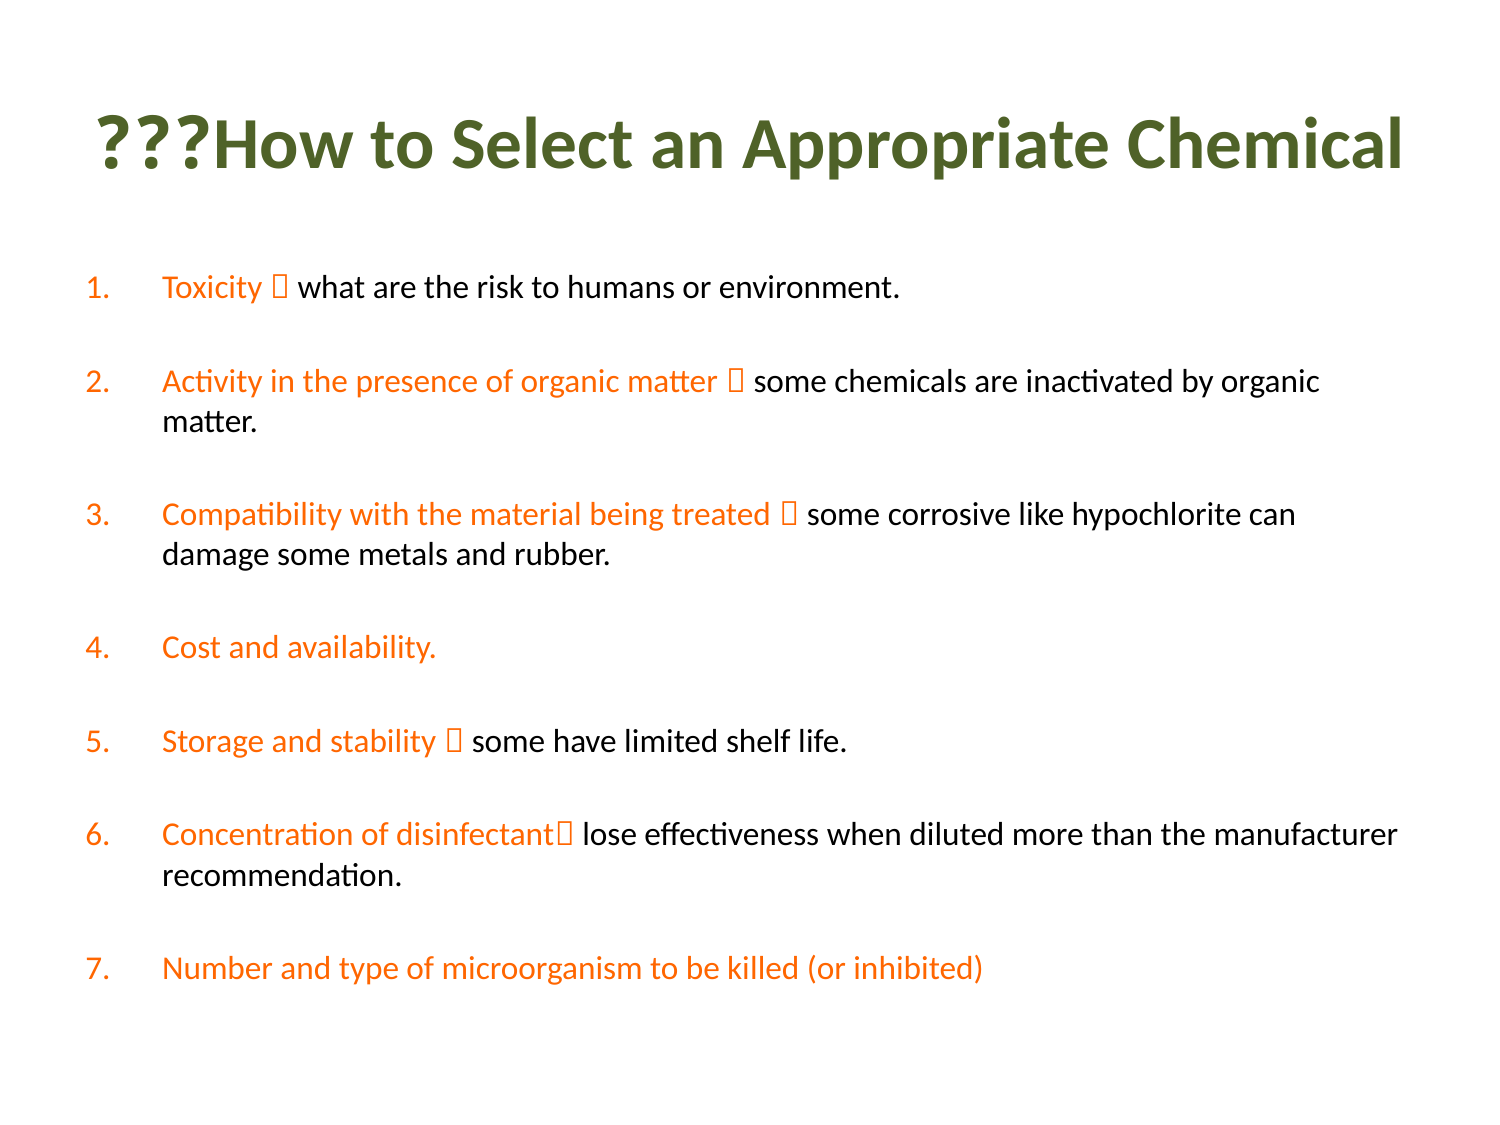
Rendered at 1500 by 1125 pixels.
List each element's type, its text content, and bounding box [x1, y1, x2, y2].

title How to Select an Appropriate Chemical??? [75, 45, 1425, 233]
list Toxicity  what are the risk to humans or environment. Activity in the presence of organic matter  some chemicals are inactivated by organic matter. Compatibility with the material being treated  some corrosive like hypochlorite can damage some metals and rubber. Cost and availability. Storage and stability  some have limited shelf life. Concentration of disinfectant lose effectiveness when diluted more than the manufacturer recommendation. Number and type of microorganism to be killed (or inhibited) [70, 257, 1421, 1001]
